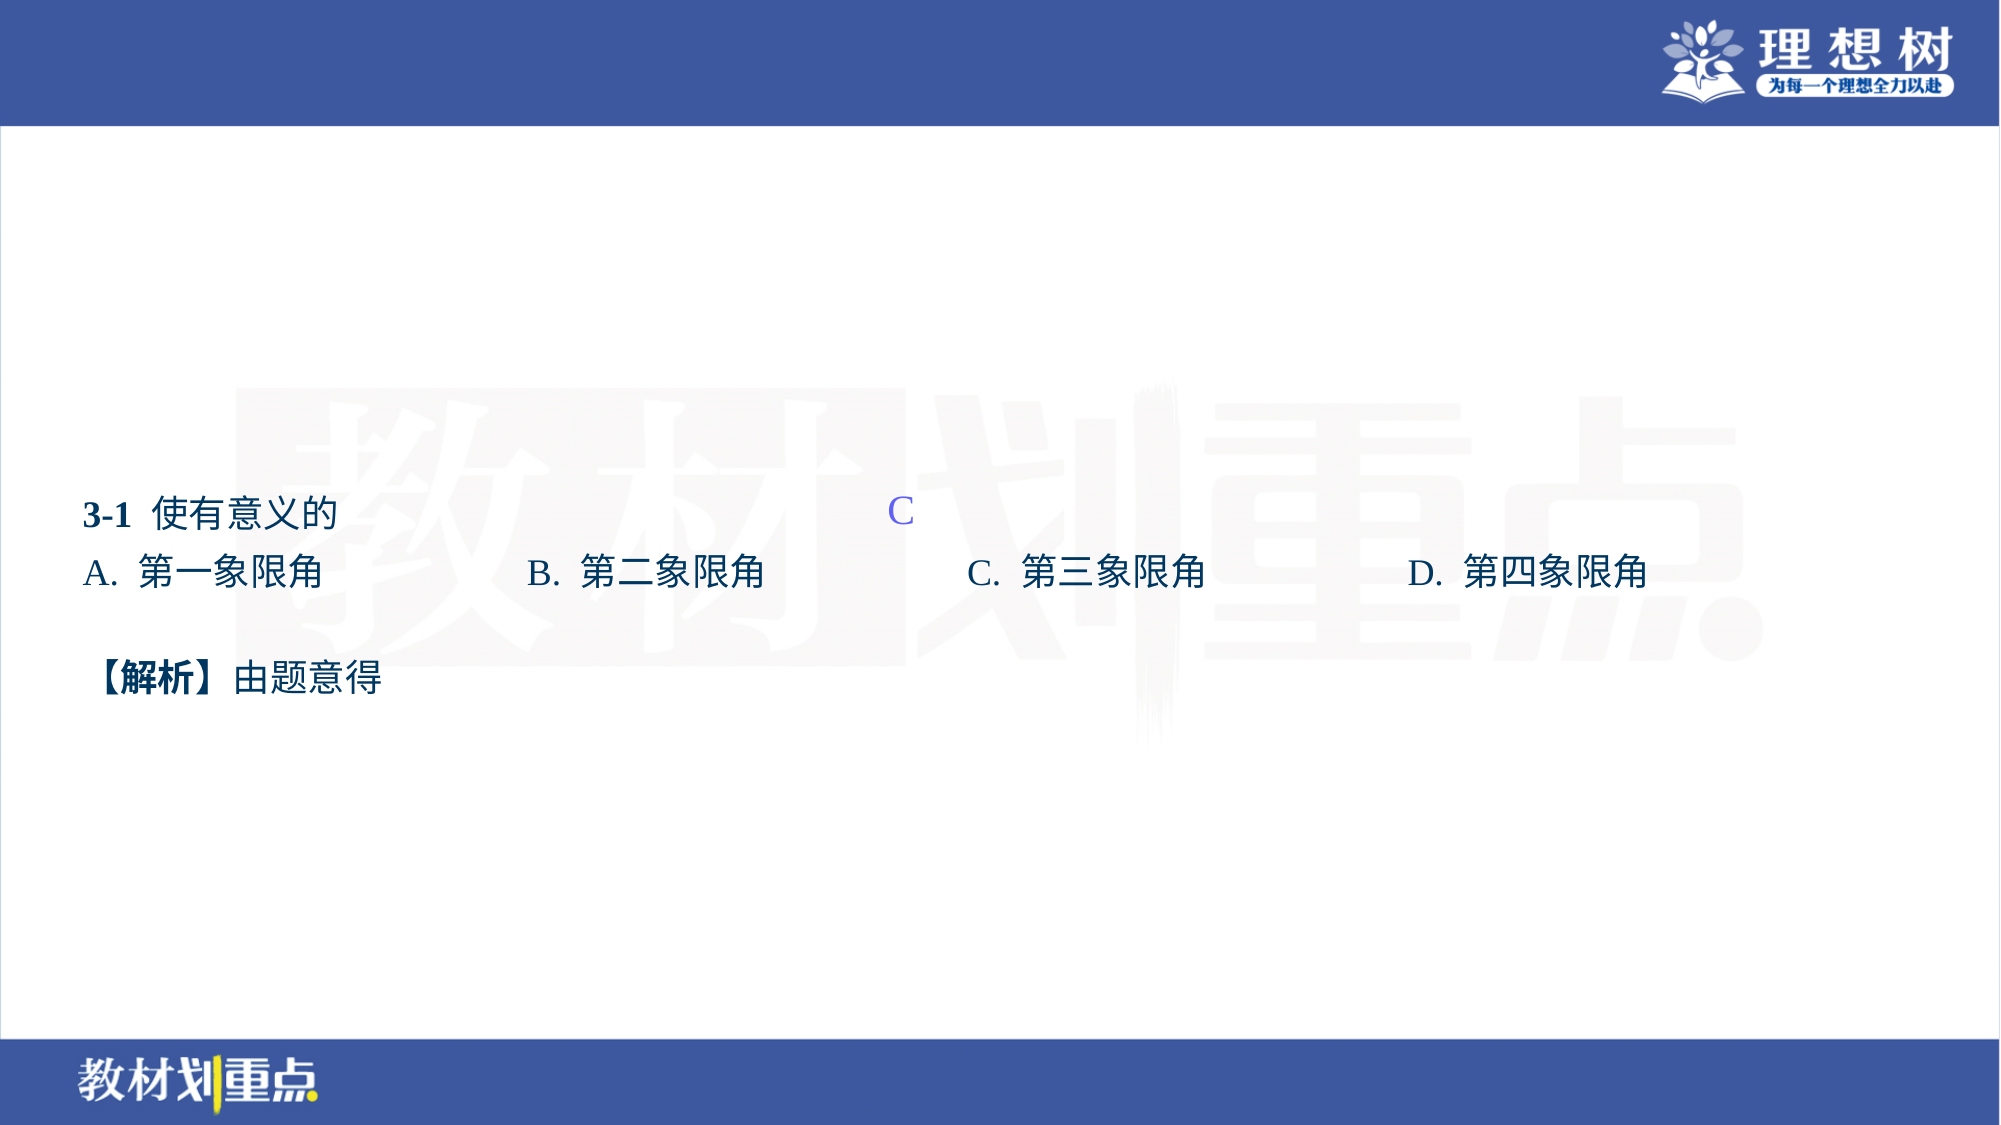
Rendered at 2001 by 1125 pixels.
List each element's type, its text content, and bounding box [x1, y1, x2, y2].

picture [0, 0, 2000, 1125]
text_box C [872, 480, 931, 526]
text_box A. 第一象限角 B. 第二象限角 C. 第三象限角 D. 第四象限角 [82, 526, 1817, 586]
